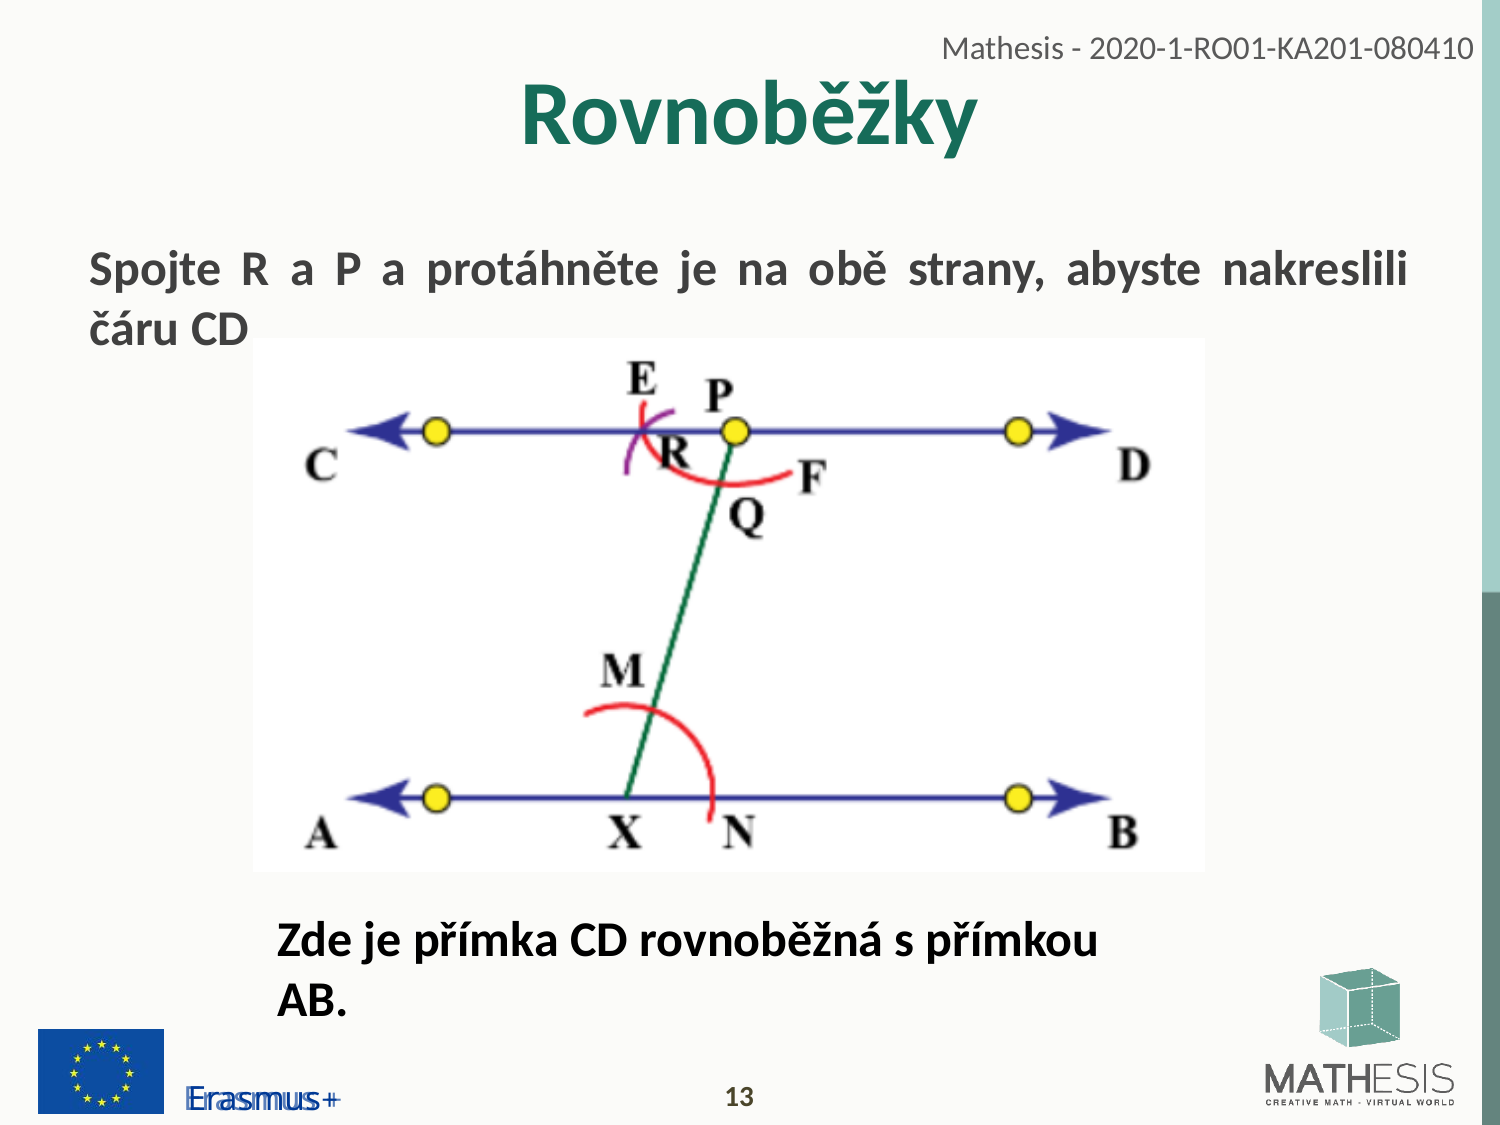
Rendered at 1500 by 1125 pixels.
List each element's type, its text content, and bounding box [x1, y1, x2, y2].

title Rovnoběžky [75, 45, 1425, 227]
list Spojte R a P a protáhněte je na obě strany, abyste nakreslili čáru CD [75, 227, 1425, 971]
text_box Zde je přímka CD rovnoběžná s přímkou AB. [262, 899, 1184, 1034]
picture [38, 1029, 164, 1114]
picture [253, 337, 1205, 873]
